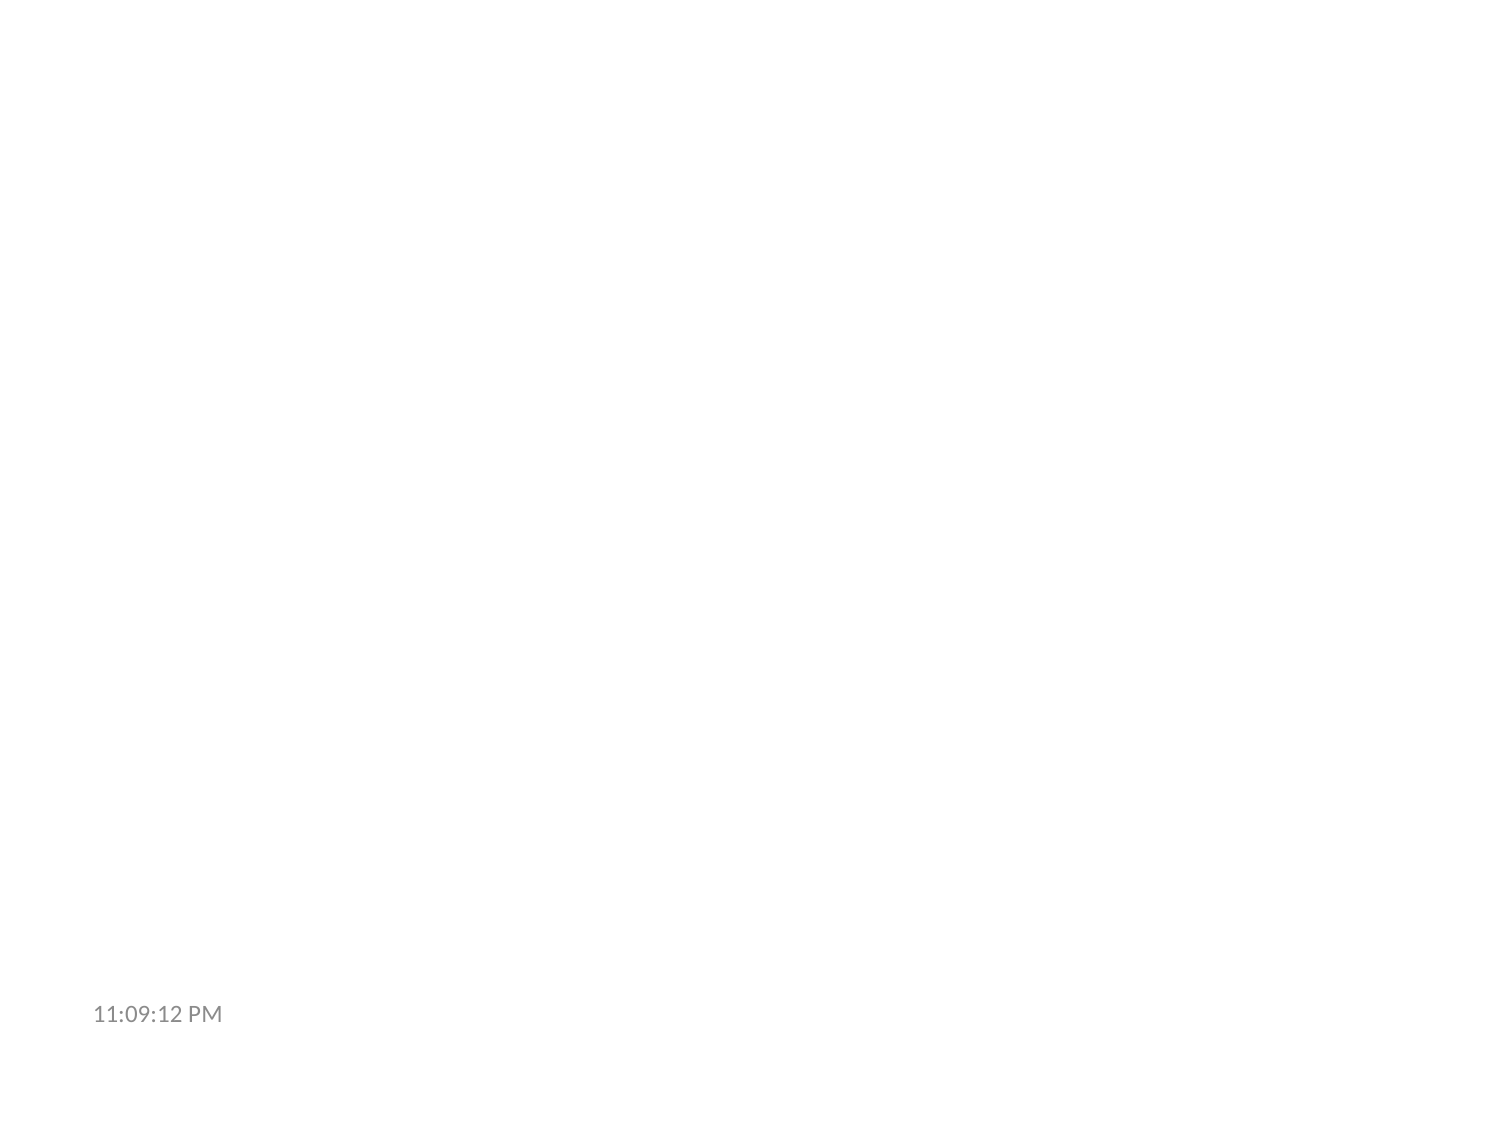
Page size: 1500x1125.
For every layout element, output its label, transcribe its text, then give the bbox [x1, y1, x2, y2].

text_box 3:35:09 PM [77, 982, 428, 1043]
